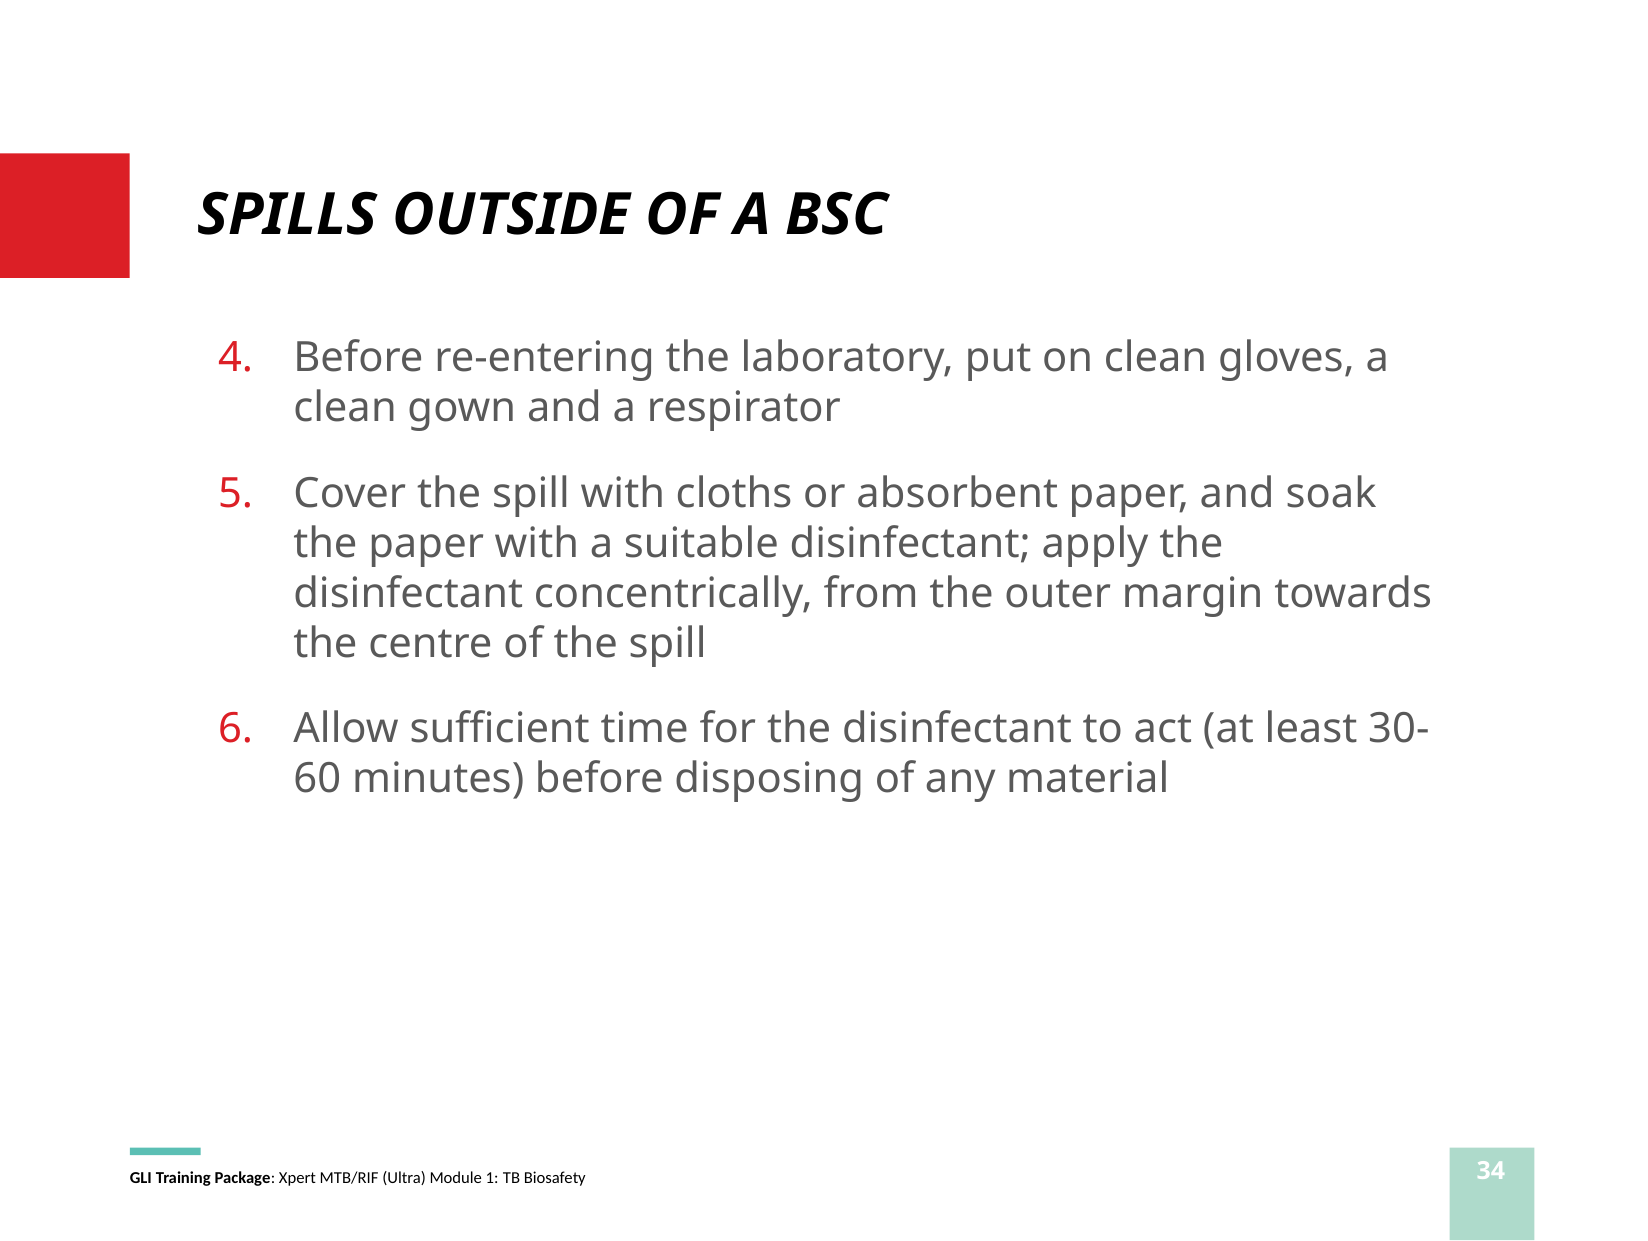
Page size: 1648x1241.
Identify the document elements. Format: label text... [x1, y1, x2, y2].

title SPILLS OUTSIDE OF A BSC [197, 153, 1450, 278]
list Before re-entering the laboratory, put on clean gloves, a clean gown and a respirator Cover the spill with cloths or absorbent paper, and soak the paper with a suitable disinfectant; apply the disinfectant concentrically, from the outer margin towards the centre of the spill Allow sufficient time for the disinfectant to act (at least 30-60 minutes) before disposing of any material [197, 330, 1450, 1087]
